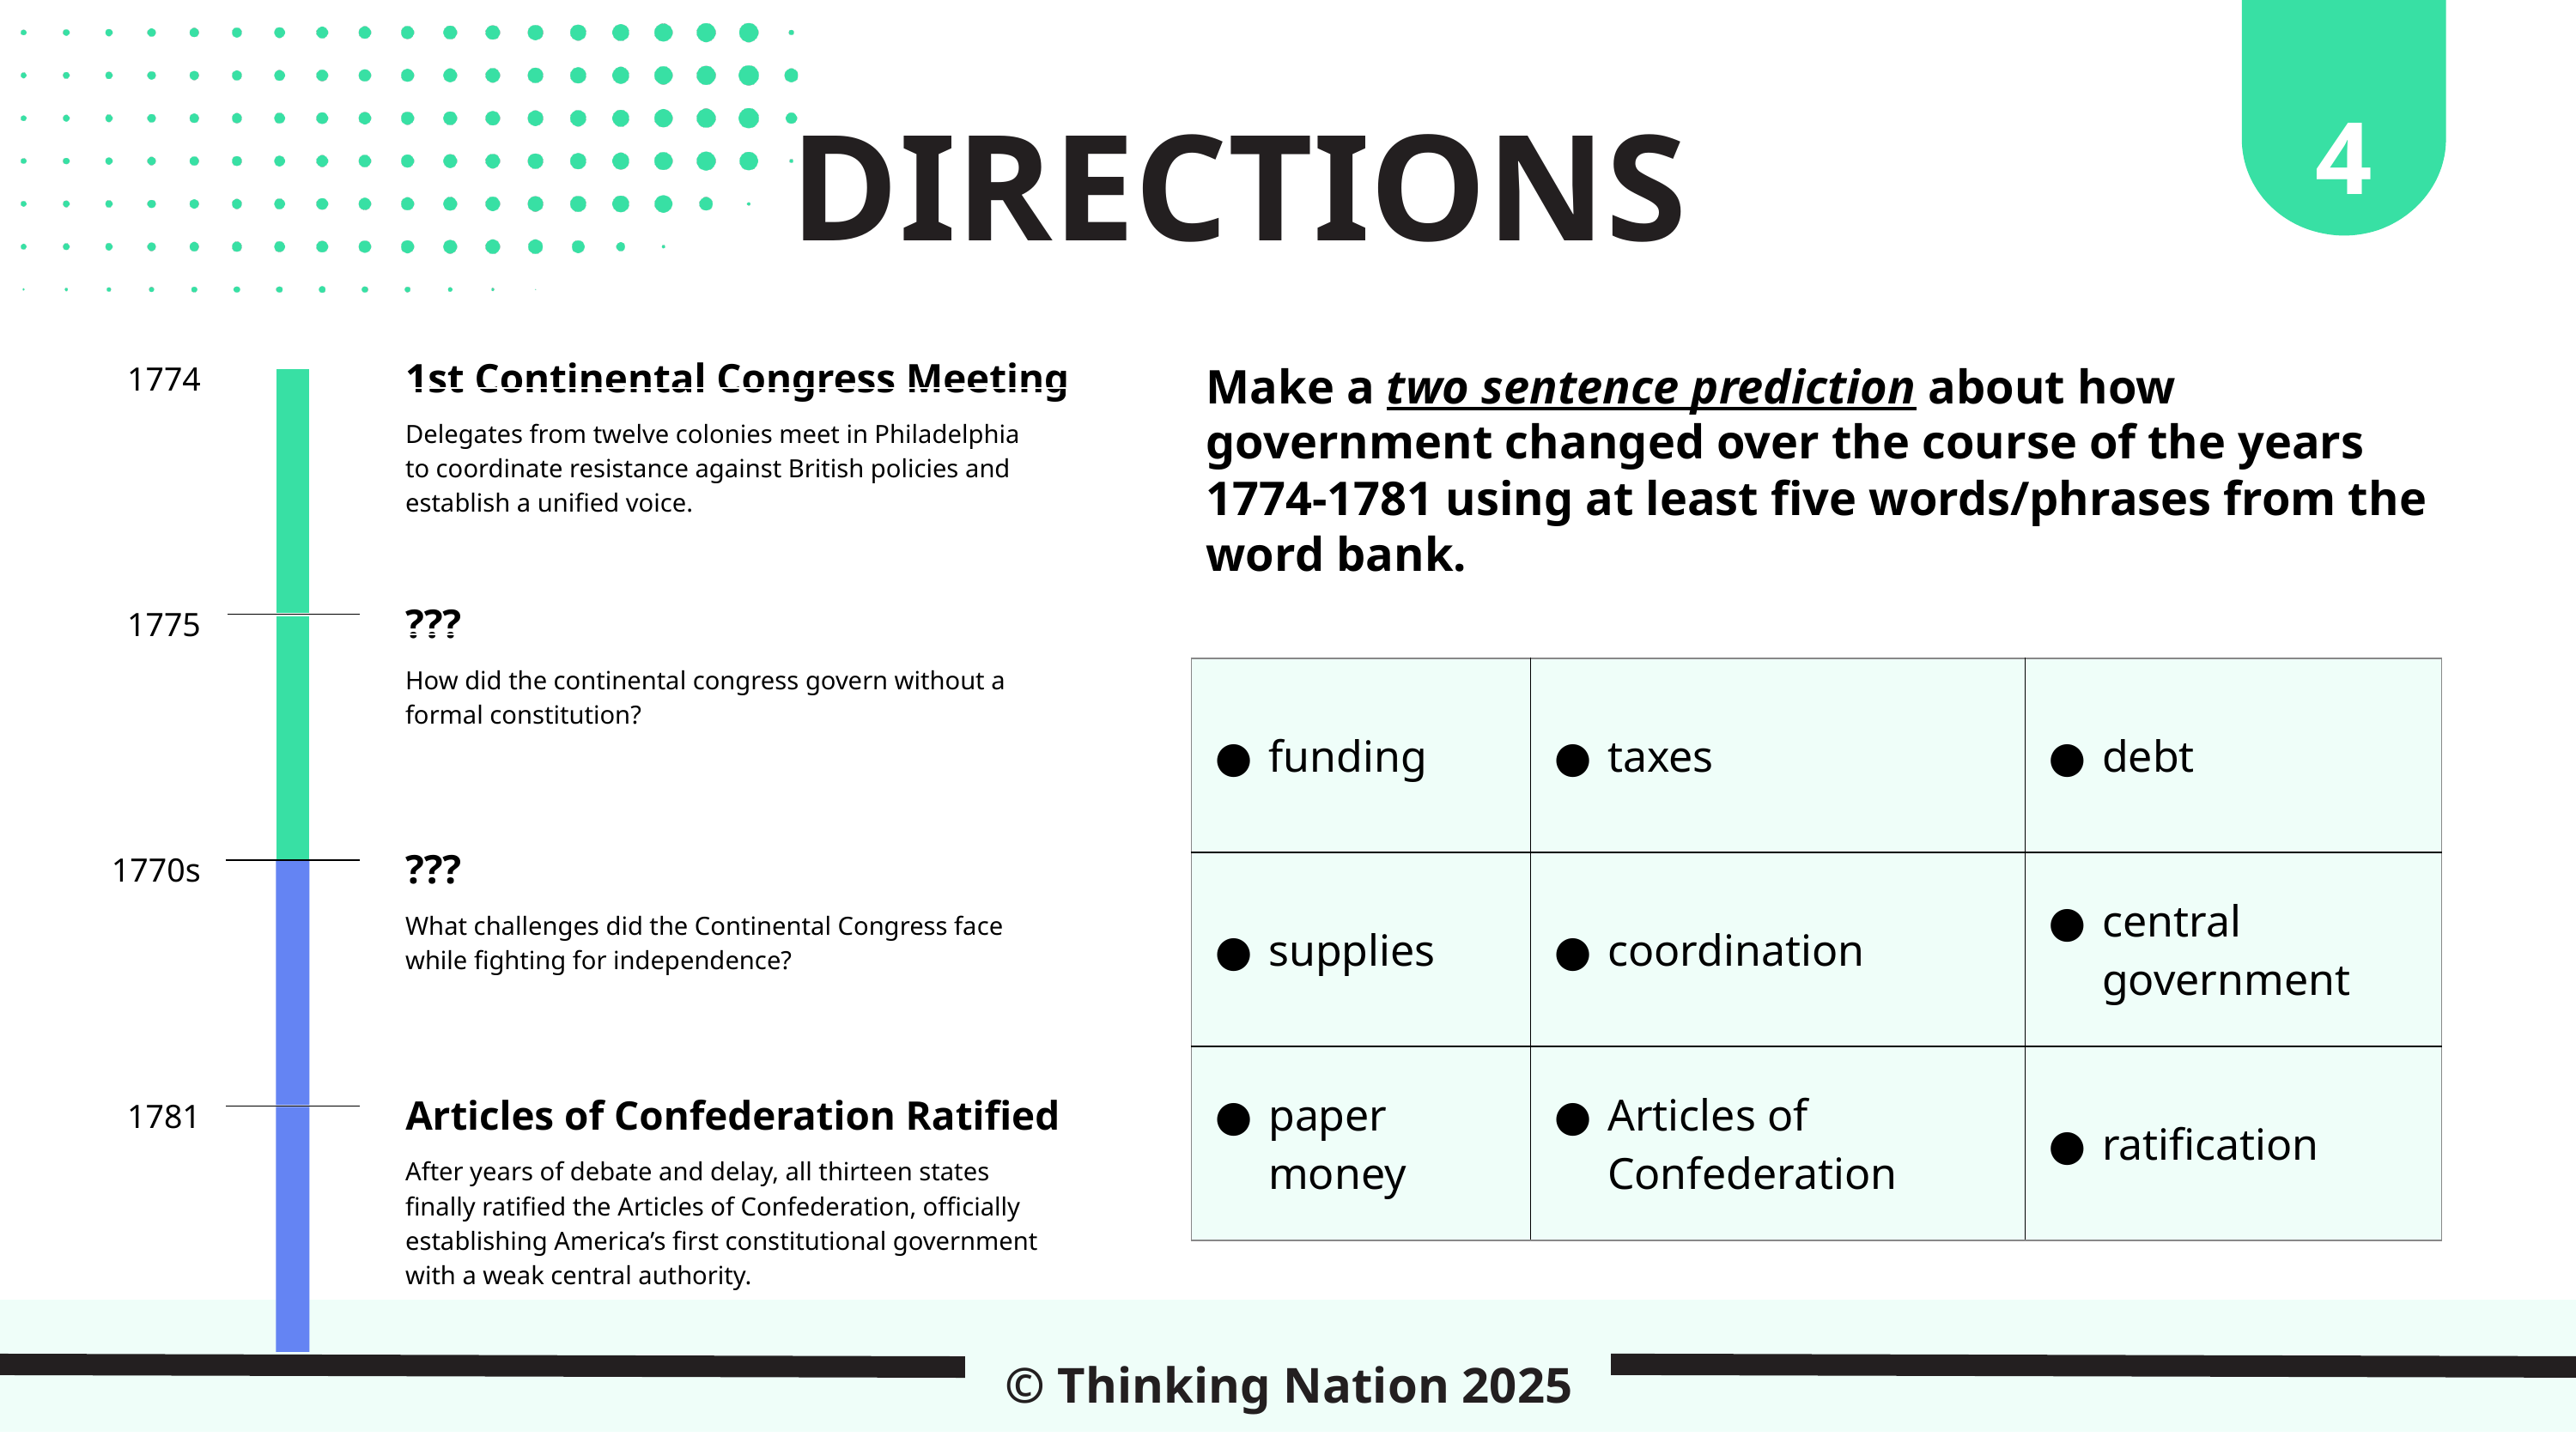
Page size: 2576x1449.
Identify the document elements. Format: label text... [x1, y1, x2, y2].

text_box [35, 1058, 1112, 1353]
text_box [2233, 0, 2455, 236]
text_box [35, 319, 1098, 615]
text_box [0, 1299, 2576, 1433]
table_header funding [1192, 659, 1530, 852]
table_cell central government [2026, 853, 2441, 1046]
table_header debt [2026, 659, 2441, 852]
text_box [0, 0, 799, 293]
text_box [35, 811, 1066, 1106]
table_cell paper money [1192, 1047, 1530, 1240]
table_cell supplies [1192, 853, 1530, 1046]
text_box Make a two sentence prediction about how government changed over the course of the years 1774-1781 using at least five words/phrases from the word bank. [1193, 343, 2445, 560]
table_header taxes [1531, 659, 2025, 852]
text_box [35, 566, 1066, 811]
table_cell Articles of Confederation [1531, 1047, 2025, 1240]
text_box DIRECTIONS [19, 94, 2458, 271]
table_cell coordination [1531, 853, 2025, 1046]
table_cell ratification [2026, 1047, 2441, 1240]
